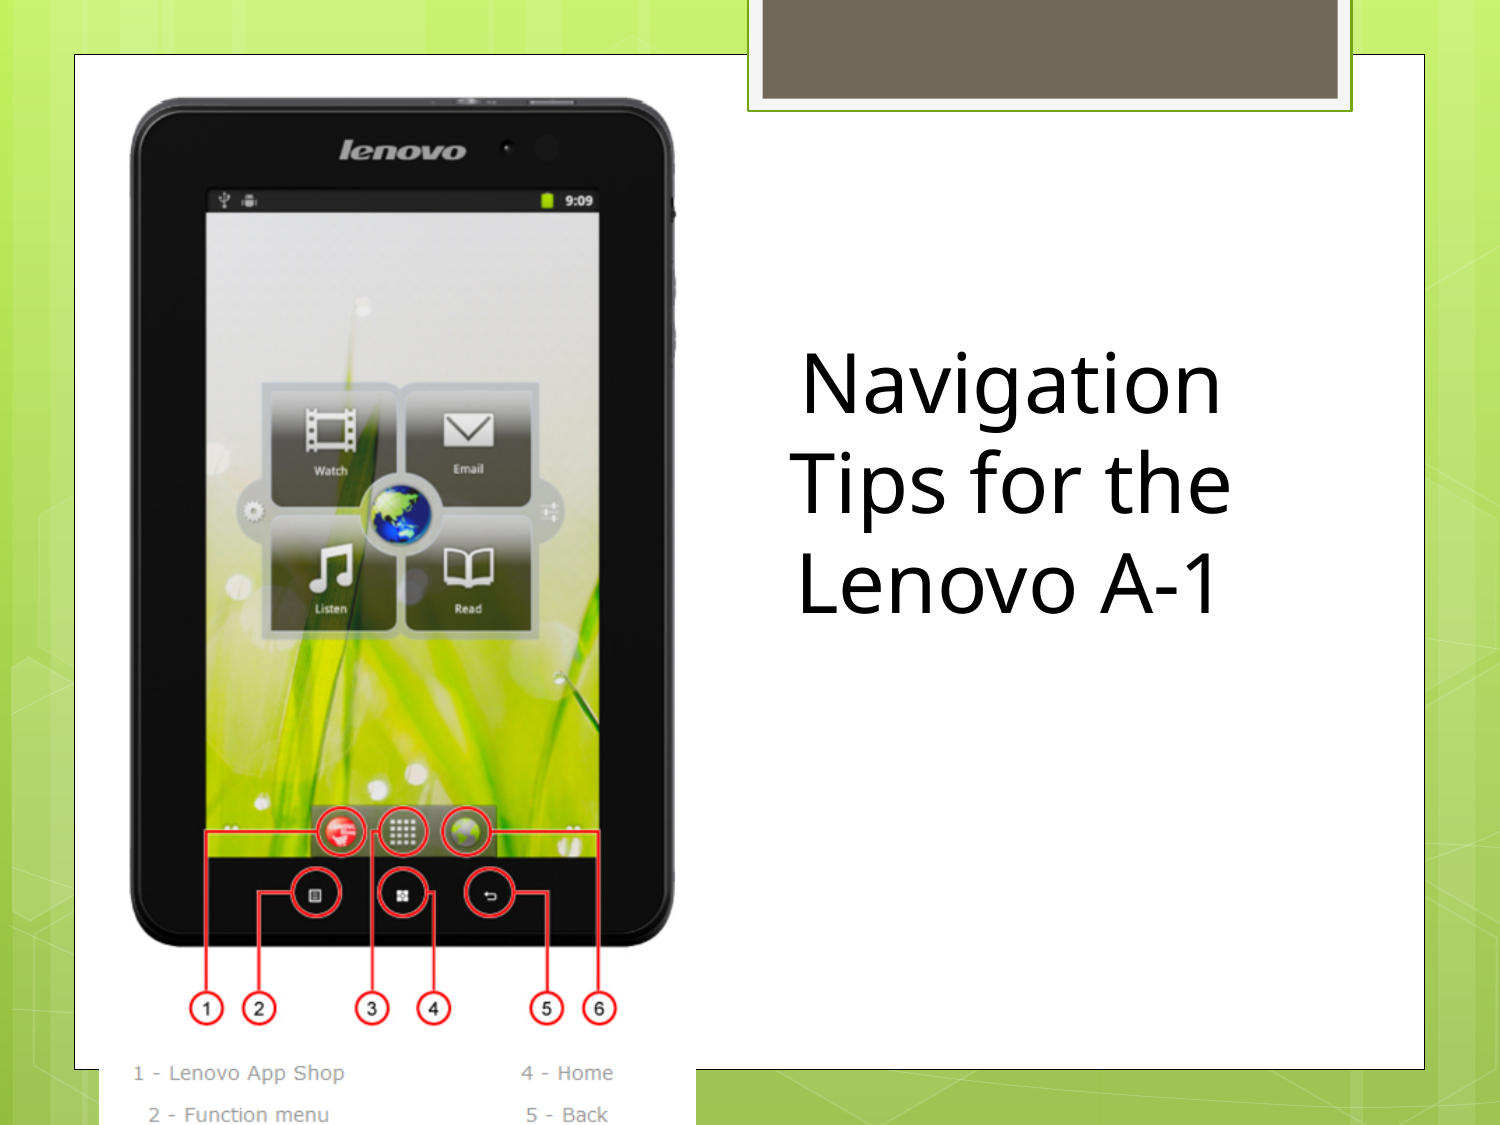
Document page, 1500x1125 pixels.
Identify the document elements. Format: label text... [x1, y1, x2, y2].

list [99, 87, 696, 1125]
title Navigation Tips for the Lenovo A-1 [701, 168, 1324, 838]
